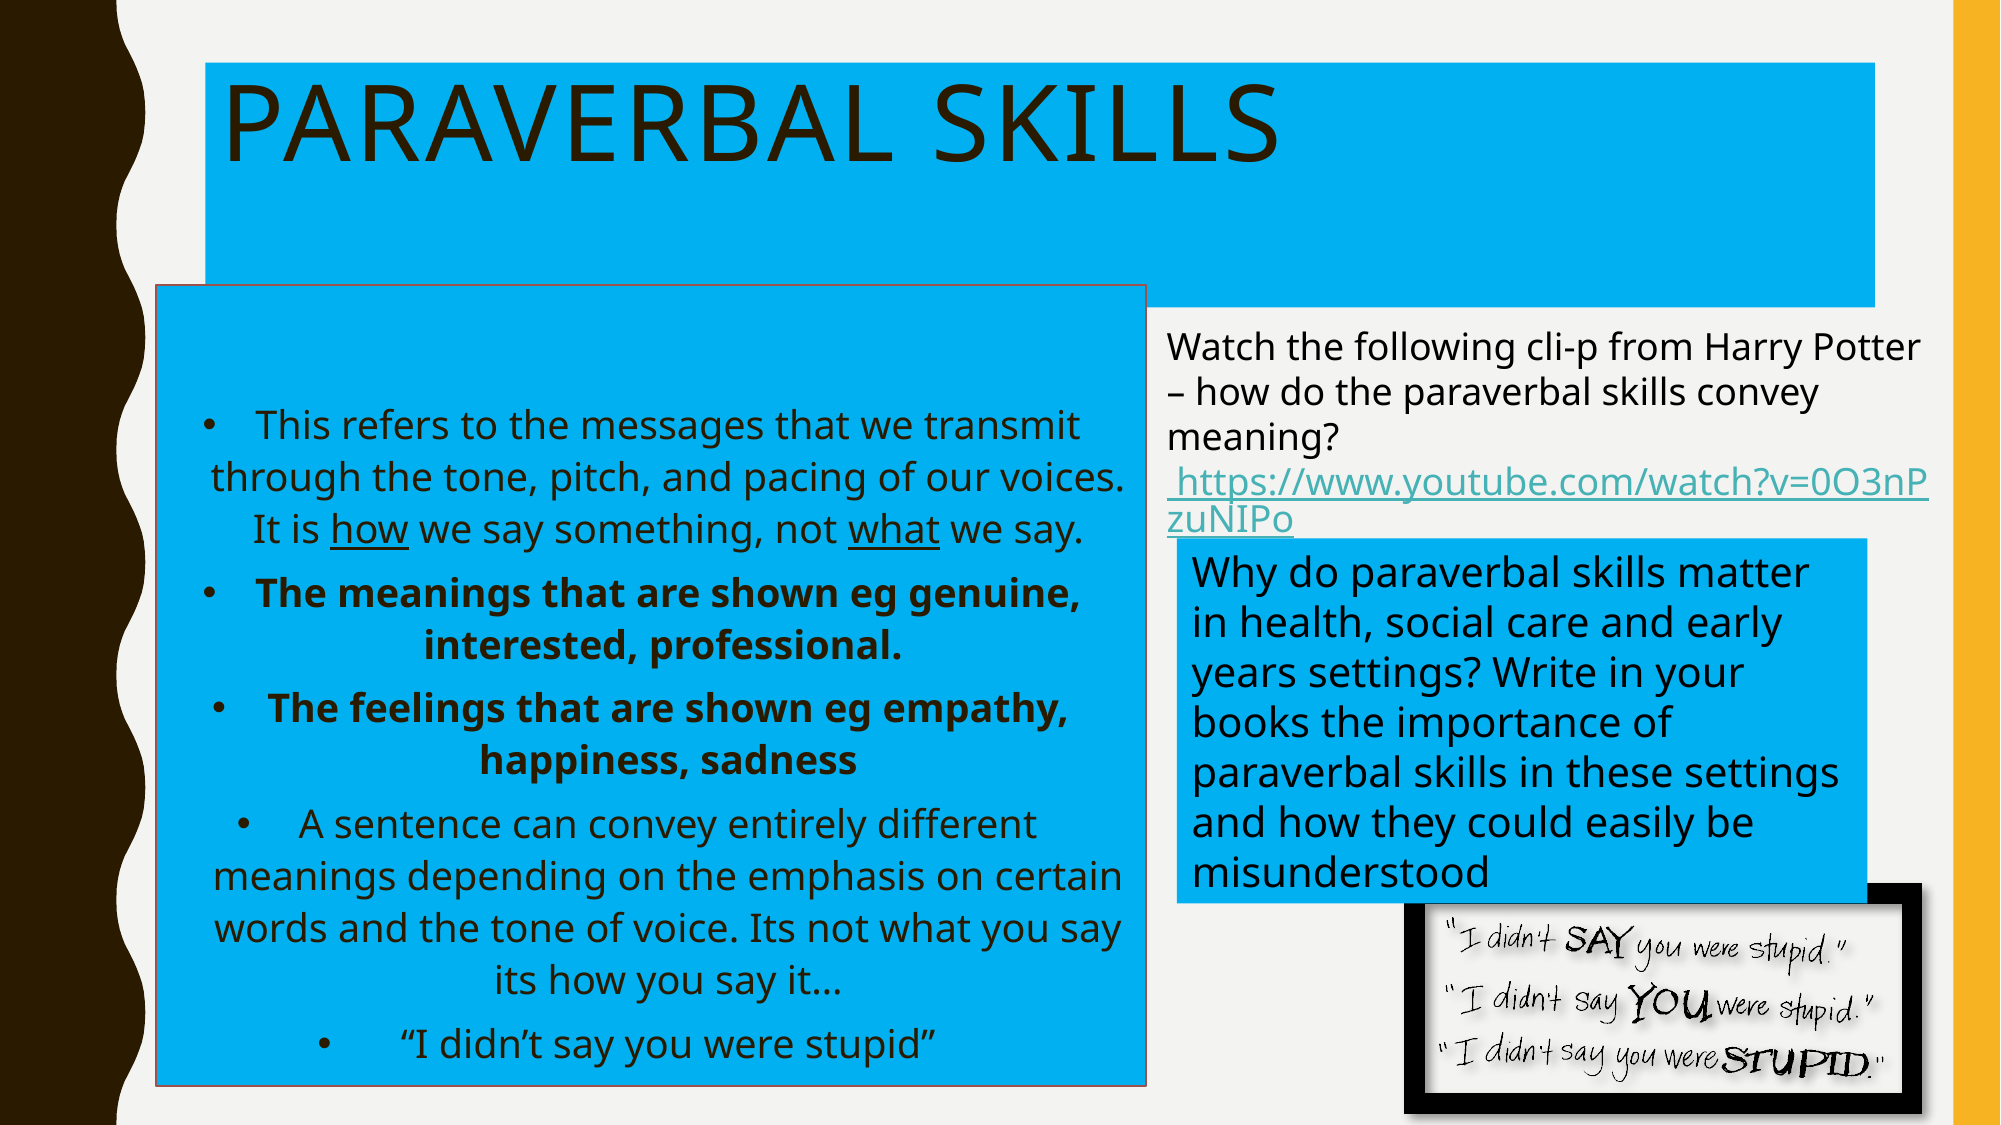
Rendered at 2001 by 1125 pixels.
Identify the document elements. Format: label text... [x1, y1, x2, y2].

text_box Watch the following cli-p from Harry Potter – how do the paraverbal skills convey meaning? https://www.youtube.com/watch?v=0O3nPzuNIPo [1151, 315, 1954, 607]
title Paraverbal skills [205, 62, 1875, 308]
text_box Why do paraverbal skills matter in health, social care and early years settings? Write in your books the importance of paraverbal skills in these settings and how they could easily be misunderstood [1176, 538, 1868, 904]
list This refers to the messages that we transmit through the tone, pitch, and pacing of our voices. It is how we say something, not what we say. The meanings that are shown eg genuine, interested, professional. The feelings that are shown eg empathy, happiness, sadness A sentence can convey entirely different meanings depending on the emphasis on certain words and the tone of voice. Its not what you say its how you say it… “I didn’t say you were stupid” [155, 284, 1147, 1087]
picture [1424, 903, 1902, 1094]
